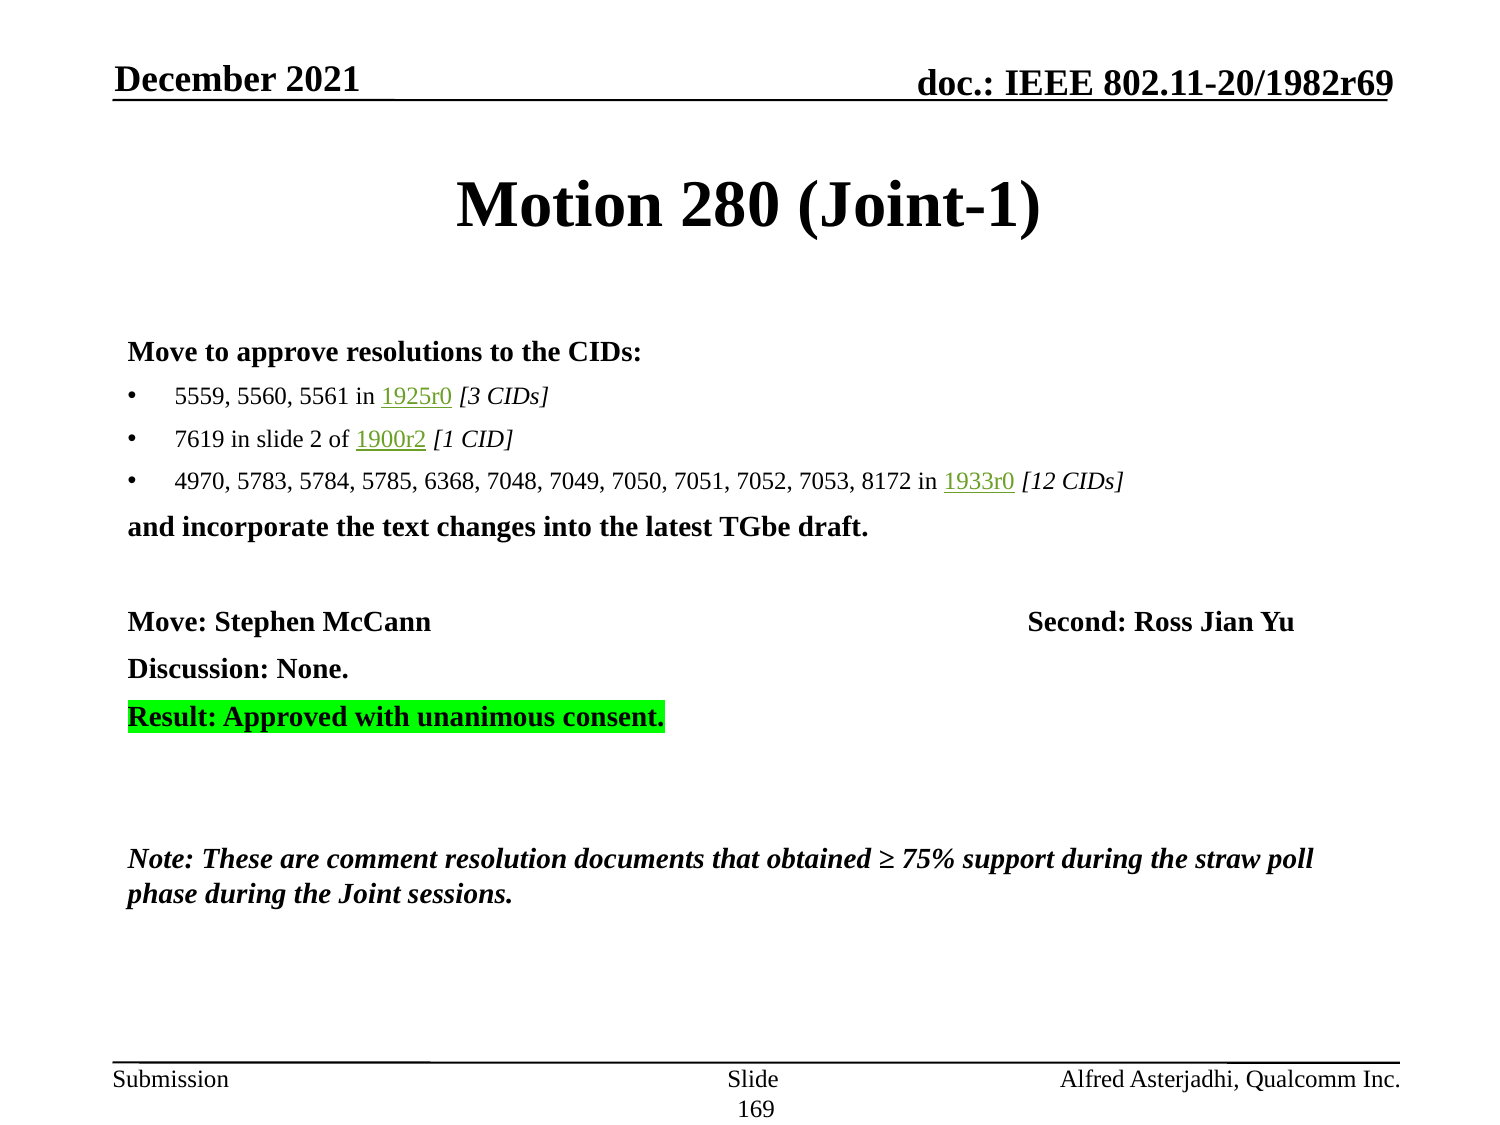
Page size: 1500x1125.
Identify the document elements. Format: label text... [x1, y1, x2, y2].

footer Alfred Asterjadhi, Qualcomm Inc. [878, 1061, 1402, 1093]
slide_number Slide 169 [712, 1061, 800, 1123]
list Move to approve resolutions to the CIDs: 5559, 5560, 5561 in 1925r0 [3 CIDs] 7619 in slide 2 of 1900r2 [1 CID] 4970, 5783, 5784, 5785, 6368, 7048, 7049, 7050, 7051, 7052, 7053, 8172 in 1933r0 [12 CIDs] and incorporate the text changes into the latest TGbe draft. Move: Stephen McCann Second: Ross Jian Yu Discussion: None. Result: Approved with unanimous consent. Note: These are comment resolution documents that obtained ≥ 75% support during the straw poll phase during the Joint sessions. [112, 324, 1388, 1063]
title Motion 280 (Joint-1) [112, 112, 1388, 288]
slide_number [114, 54, 423, 100]
